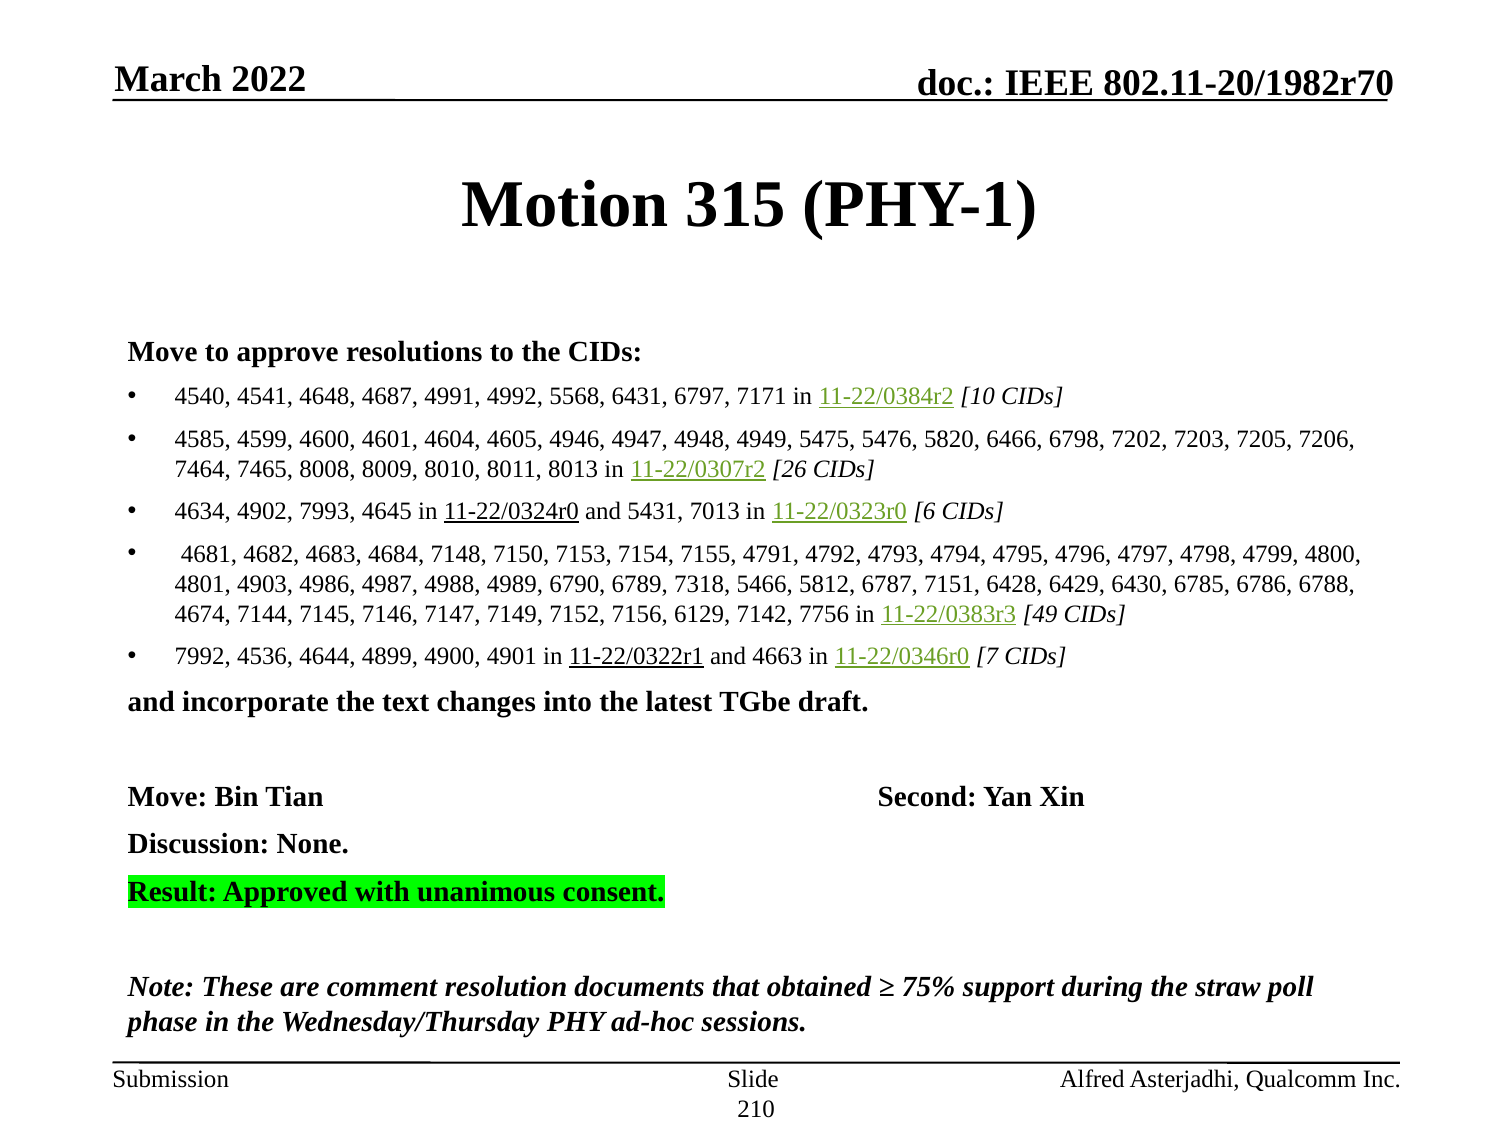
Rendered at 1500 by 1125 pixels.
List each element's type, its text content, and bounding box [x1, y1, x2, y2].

list Move to approve resolutions to the CIDs: 4540, 4541, 4648, 4687, 4991, 4992, 5568, 6431, 6797, 7171 in 11-22/0384r2 [10 CIDs] 4585, 4599, 4600, 4601, 4604, 4605, 4946, 4947, 4948, 4949, 5475, 5476, 5820, 6466, 6798, 7202, 7203, 7205, 7206, 7464, 7465, 8008, 8009, 8010, 8011, 8013 in 11-22/0307r2 [26 CIDs] 4634, 4902, 7993, 4645 in 11-22/0324r0 and 5431, 7013 in 11-22/0323r0 [6 CIDs] 4681, 4682, 4683, 4684, 7148, 7150, 7153, 7154, 7155, 4791, 4792, 4793, 4794, 4795, 4796, 4797, 4798, 4799, 4800, 4801, 4903, 4986, 4987, 4988, 4989, 6790, 6789, 7318, 5466, 5812, 6787, 7151, 6428, 6429, 6430, 6785, 6786, 6788, 4674, 7144, 7145, 7146, 7147, 7149, 7152, 7156, 6129, 7142, 7756 in 11-22/0383r3 [49 CIDs] 7992, 4536, 4644, 4899, 4900, 4901 in 11-22/0322r1 and 4663 in 11-22/0346r0 [7 CIDs] and incorporate the text changes into the latest TGbe draft. Move: Bin Tian Second: Yan Xin Discussion: None. Result: Approved with unanimous consent. Note: These are comment resolution documents that obtained ≥ 75% support during the straw poll phase in the Wednesday/Thursday PHY ad-hoc sessions. [112, 324, 1388, 1063]
slide_number Slide 210 [712, 1061, 800, 1123]
footer Alfred Asterjadhi, Qualcomm Inc. [878, 1061, 1402, 1093]
title Motion 315 (PHY-1) [112, 112, 1388, 288]
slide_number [114, 54, 423, 100]
